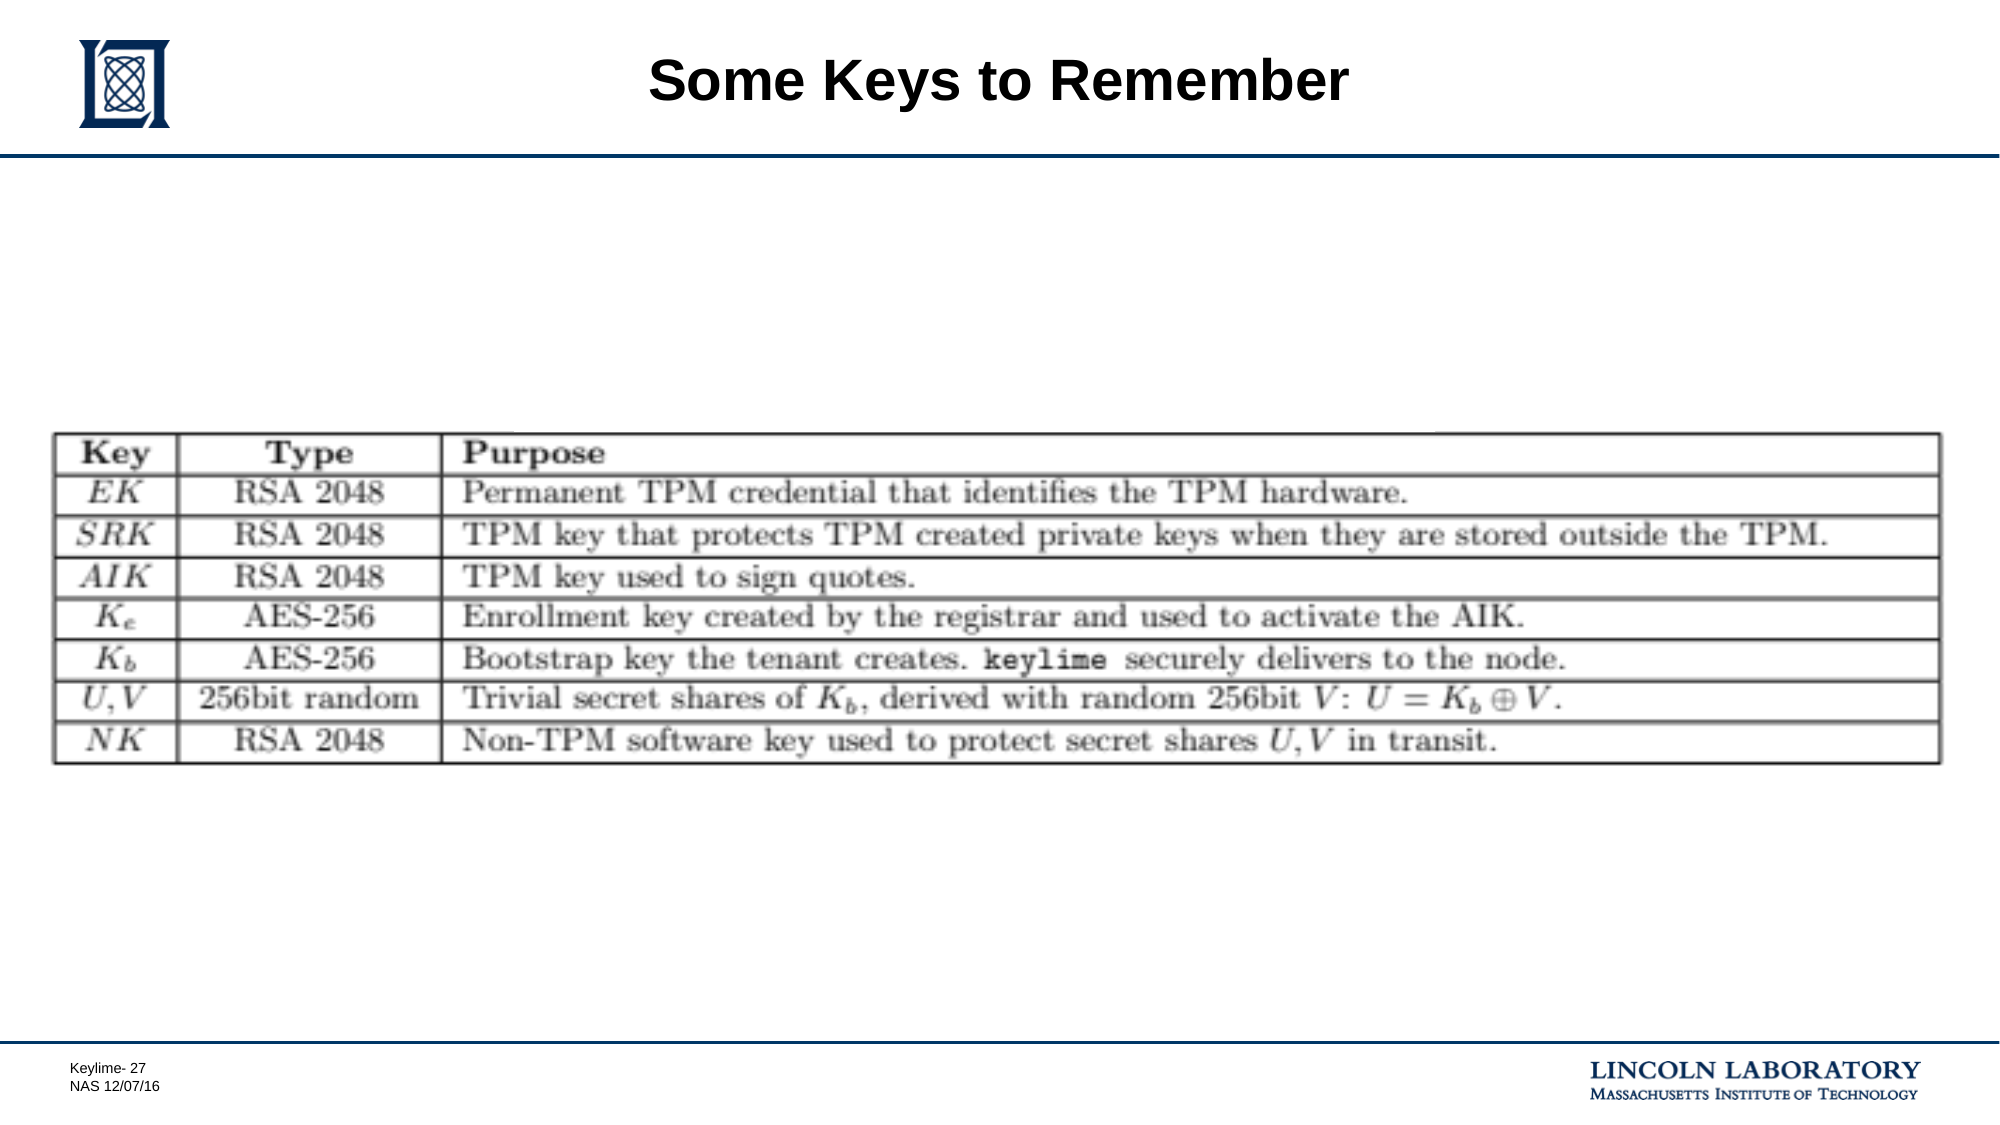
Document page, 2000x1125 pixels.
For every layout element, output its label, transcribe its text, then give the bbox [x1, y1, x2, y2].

picture [79, 40, 170, 128]
picture [1588, 1061, 1921, 1100]
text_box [42, 354, 1958, 770]
title Some Keys to Remember [205, 16, 1794, 151]
